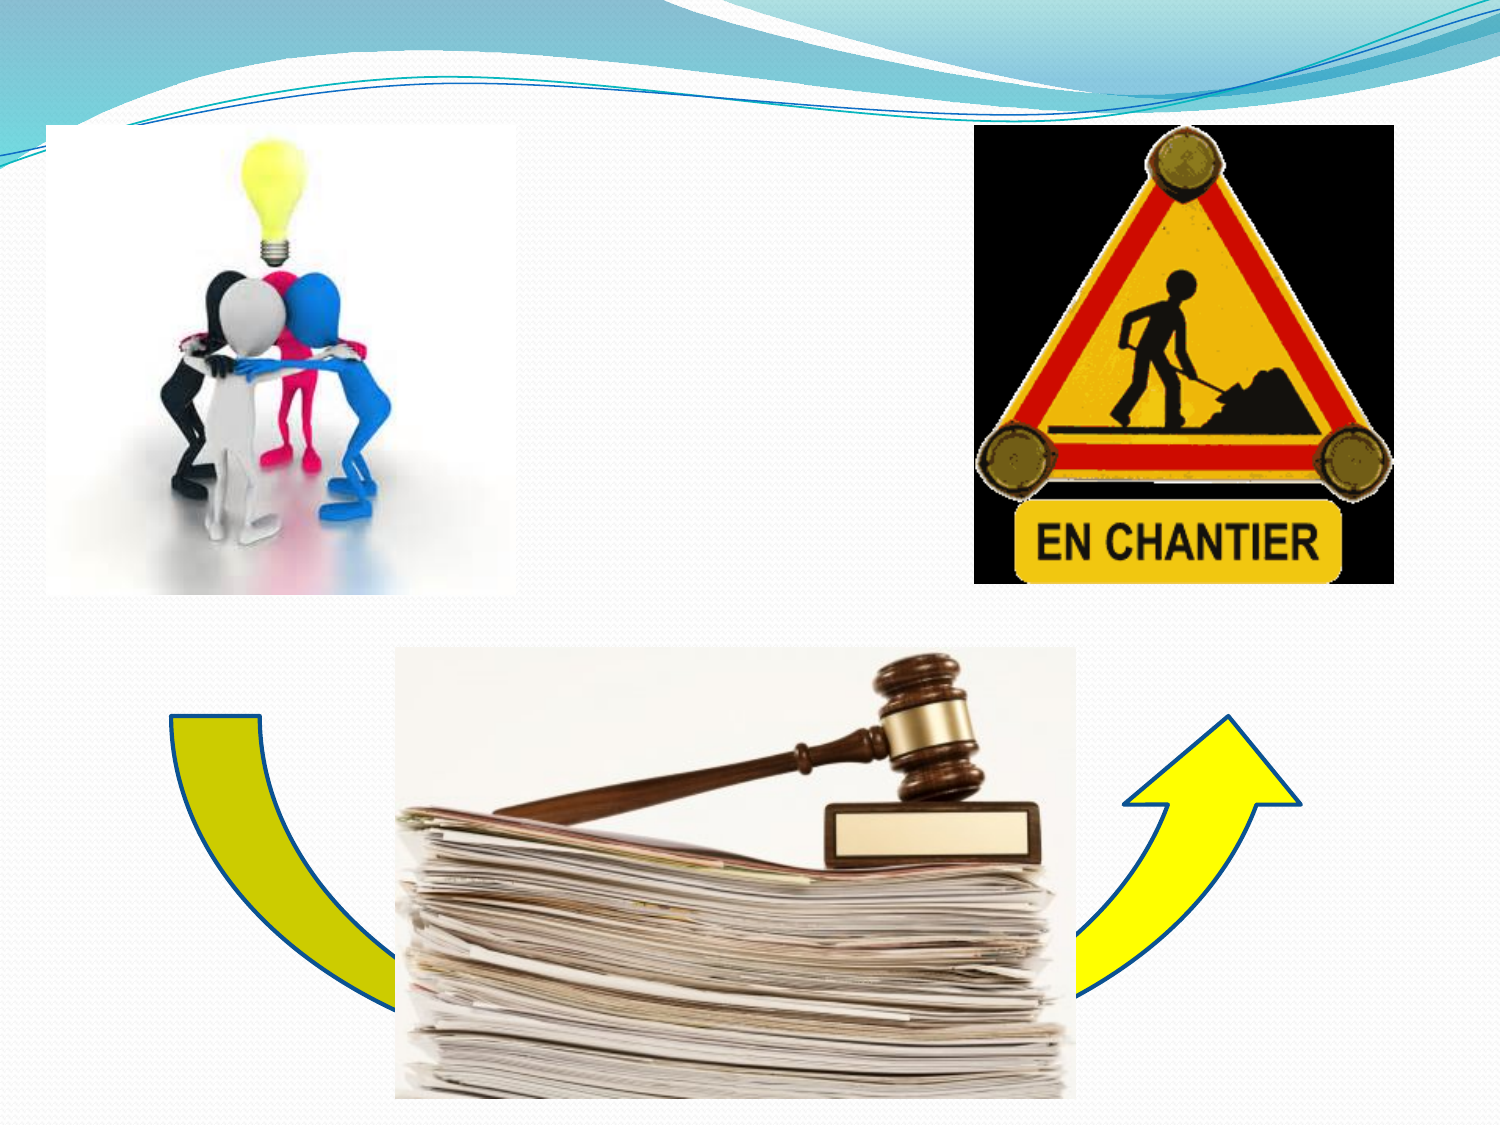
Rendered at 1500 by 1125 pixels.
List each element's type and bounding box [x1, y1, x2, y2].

text_box [168, 713, 388, 1010]
picture [46, 125, 516, 595]
text_box [1082, 713, 1303, 996]
picture [974, 125, 1394, 584]
picture [395, 646, 1076, 1099]
